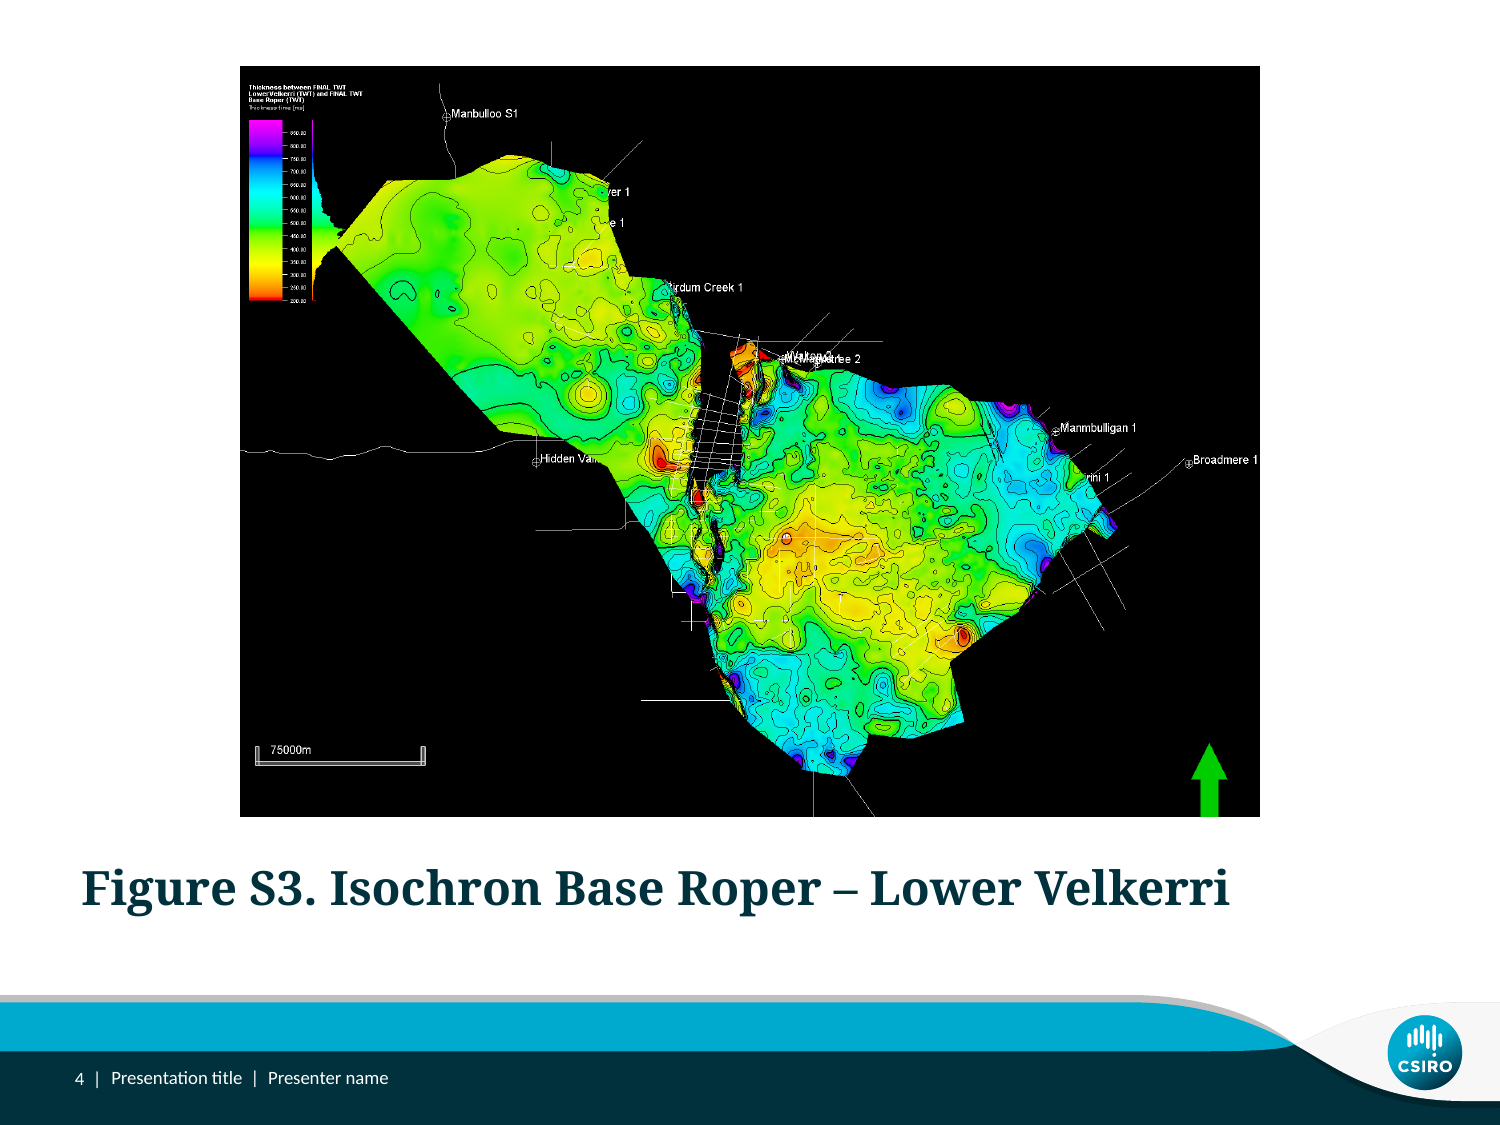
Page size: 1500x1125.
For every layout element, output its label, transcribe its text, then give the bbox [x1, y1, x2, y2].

title Figure S3. Isochron Base Roper – Lower Velkerri [81, 857, 1475, 950]
slide_number 4 | [54, 1067, 102, 1088]
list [239, 66, 1260, 818]
footer Presentation title | Presenter name [111, 1067, 1110, 1088]
